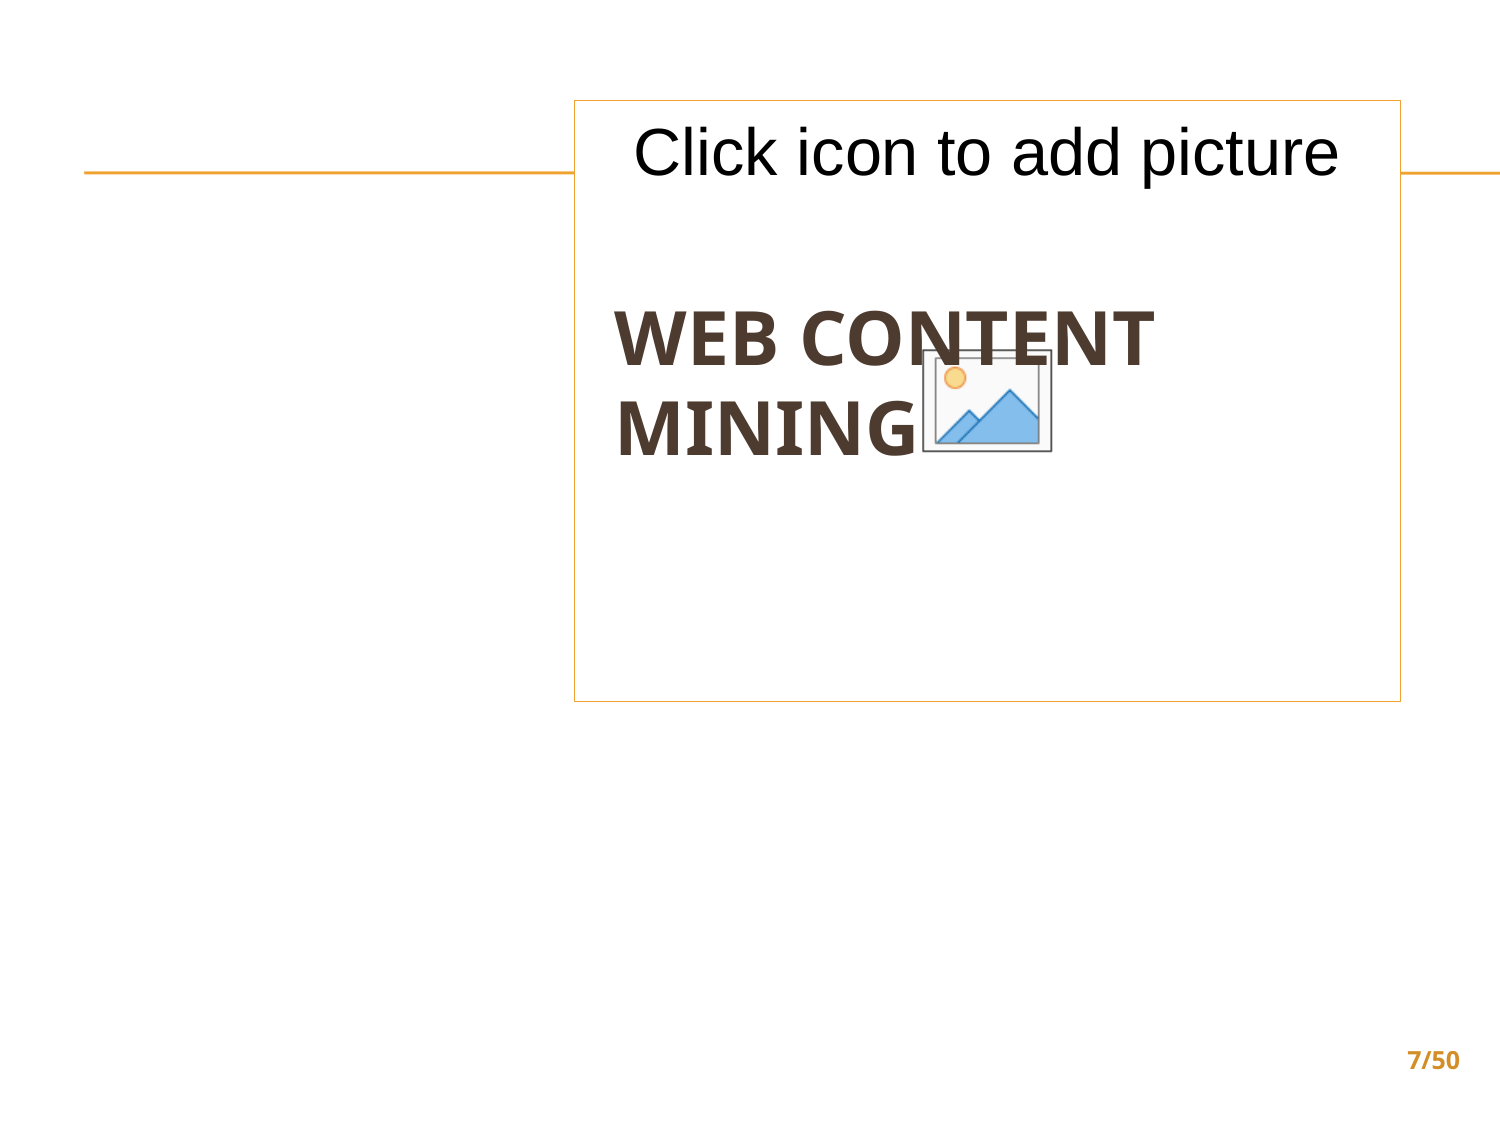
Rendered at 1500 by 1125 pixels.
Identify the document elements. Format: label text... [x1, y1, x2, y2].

picture [574, 100, 1401, 702]
slide_number 7/50 [1350, 1037, 1475, 1078]
